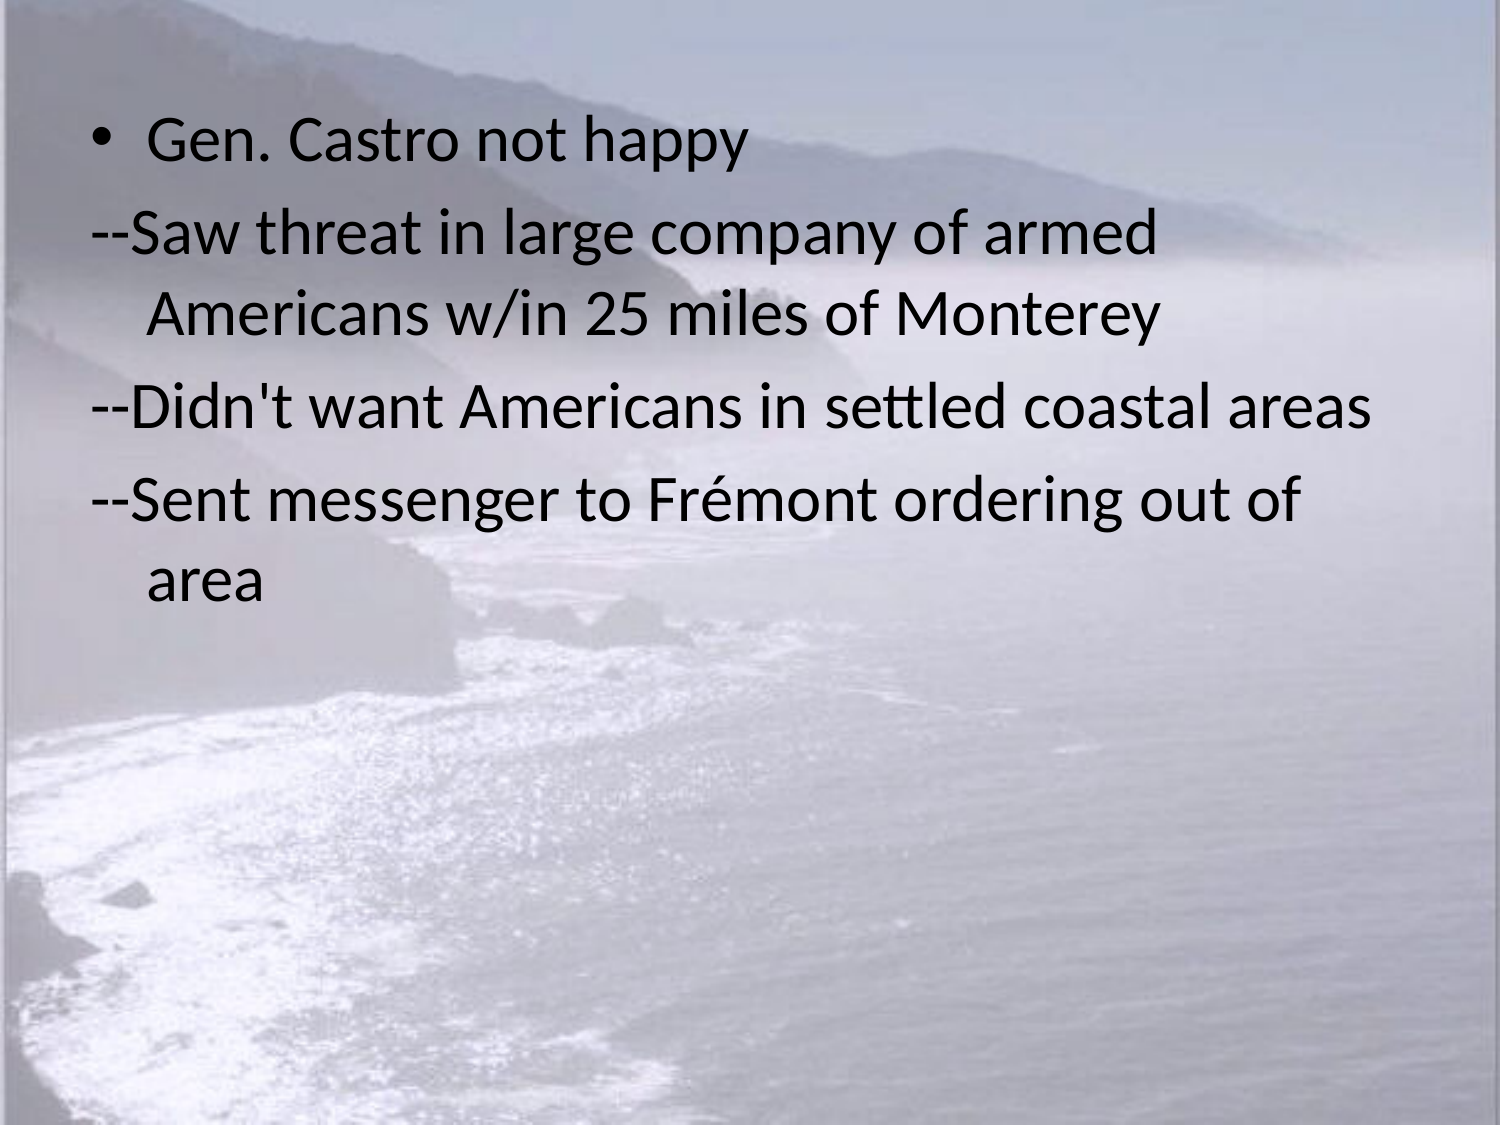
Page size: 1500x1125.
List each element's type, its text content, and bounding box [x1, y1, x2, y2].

list Gen. Castro not happy --Saw threat in large company of armed Americans w/in 25 miles of Monterey --Didn't want Americans in settled coastal areas --Sent messenger to Frémont ordering out of area [75, 87, 1425, 1005]
picture [0, 0, 1500, 1125]
